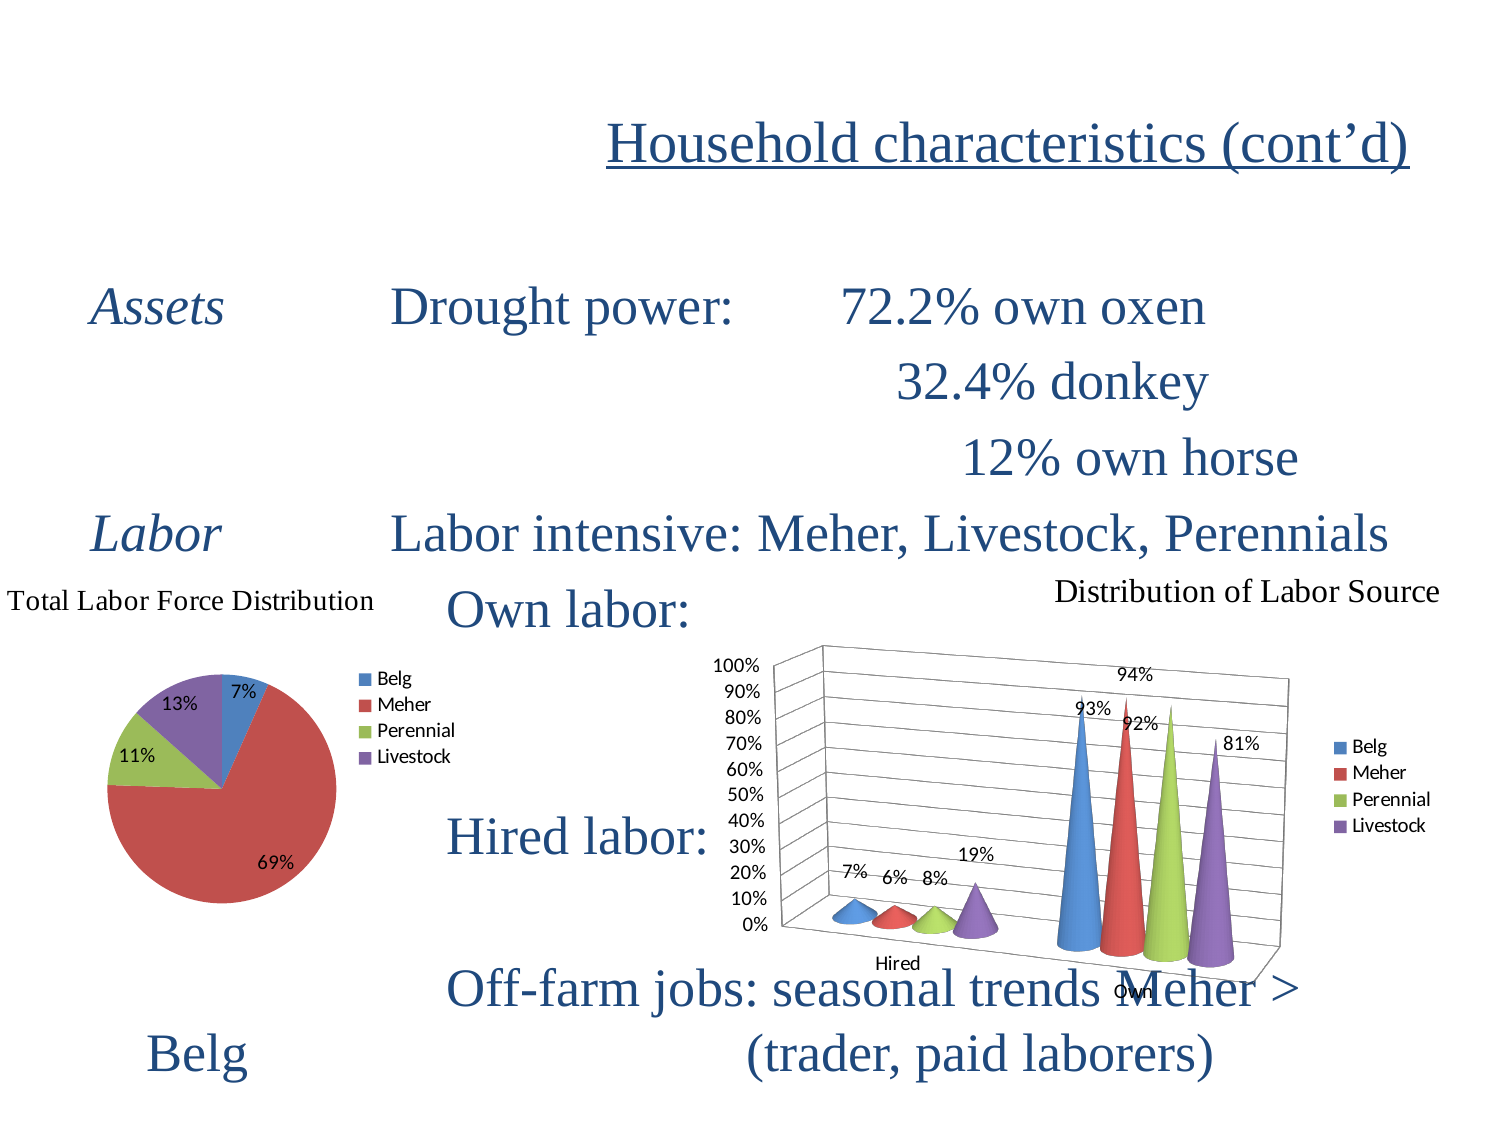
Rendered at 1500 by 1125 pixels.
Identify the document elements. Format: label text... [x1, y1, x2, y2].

title Household characteristics (cont’d) [75, 45, 1425, 233]
list Assets Drought power: 72.2% own oxen 32.4% donkey 12% own horse Labor Labor intensive: Meher, Livestock, Perennials Own labor: Hired labor: Off-farm jobs: seasonal trends Meher > Belg (trader, paid laborers) [75, 262, 1425, 1125]
chart [674, 562, 1451, 1013]
chart [1, 574, 526, 911]
